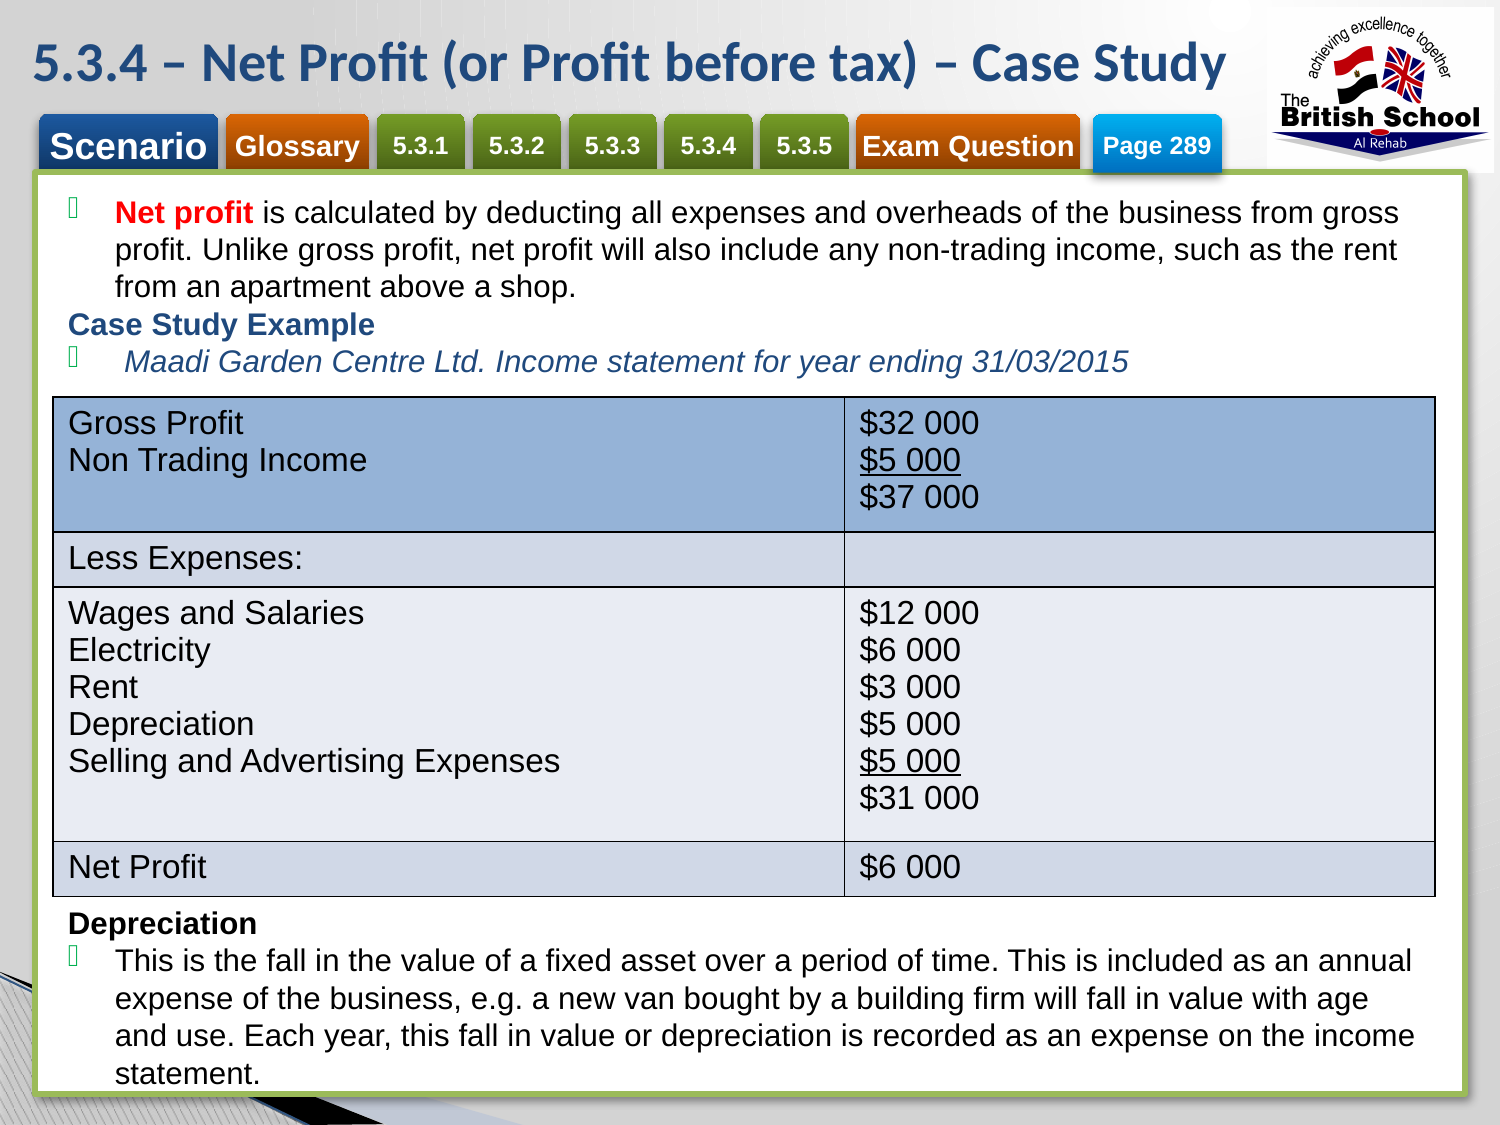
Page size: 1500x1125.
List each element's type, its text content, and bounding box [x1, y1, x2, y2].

table_header Gross Profit Non Trading Income [54, 398, 844, 531]
table_cell Net Profit [54, 842, 844, 896]
table_cell $6 000 [845, 842, 1434, 896]
text_box Page 289 [1092, 114, 1223, 173]
text_box Net profit is calculated by deducting all expenses and overheads of the business from gross profit. Unlike gross profit, net profit will also include any non-trading income, such as the rent from an apartment above a shop. Case Study Example Maadi Garden Centre Ltd. Income statement for year ending 31/03/2015 Depreciation This is the fall in the value of a fixed asset over a period of time. This is included as an annual expense of the business, e.g. a new van bought by a building firm will fall in value with age and use. Each year, this fall in value or depreciation is recorded as an expense on the income statement. [53, 184, 1436, 396]
table_header $32 000 $5 000 $37 000 [845, 398, 1434, 531]
table_cell [845, 533, 1434, 586]
table_cell Wages and Salaries Electricity Rent Depreciation Selling and Advertising Expenses [54, 588, 844, 841]
title 5.3.4 – Net Profit (or Profit before tax) – Case Study [17, 7, 1282, 110]
table_cell Less Expenses: [54, 533, 844, 586]
text_box Net profit is calculated by deducting all expenses and overheads of the business from gross profit. Unlike gross profit, net profit will also include any non-trading income, such as the rent from an apartment above a shop. Case Study Example Maadi Garden Centre Ltd. Income statement for year ending 31/03/2015 Depreciation This is the fall in the value of a fixed asset over a period of time. This is included as an annual expense of the business, e.g. a new van bought by a building firm will fall in value with age and use. Each year, this fall in value or depreciation is recorded as an expense on the income statement. [53, 897, 1436, 1098]
picture [1267, 7, 1495, 173]
table_cell $12 000 $6 000 $3 000 $5 000 $5 000 $31 000 [845, 588, 1434, 841]
picture [281, 1114, 303, 1125]
